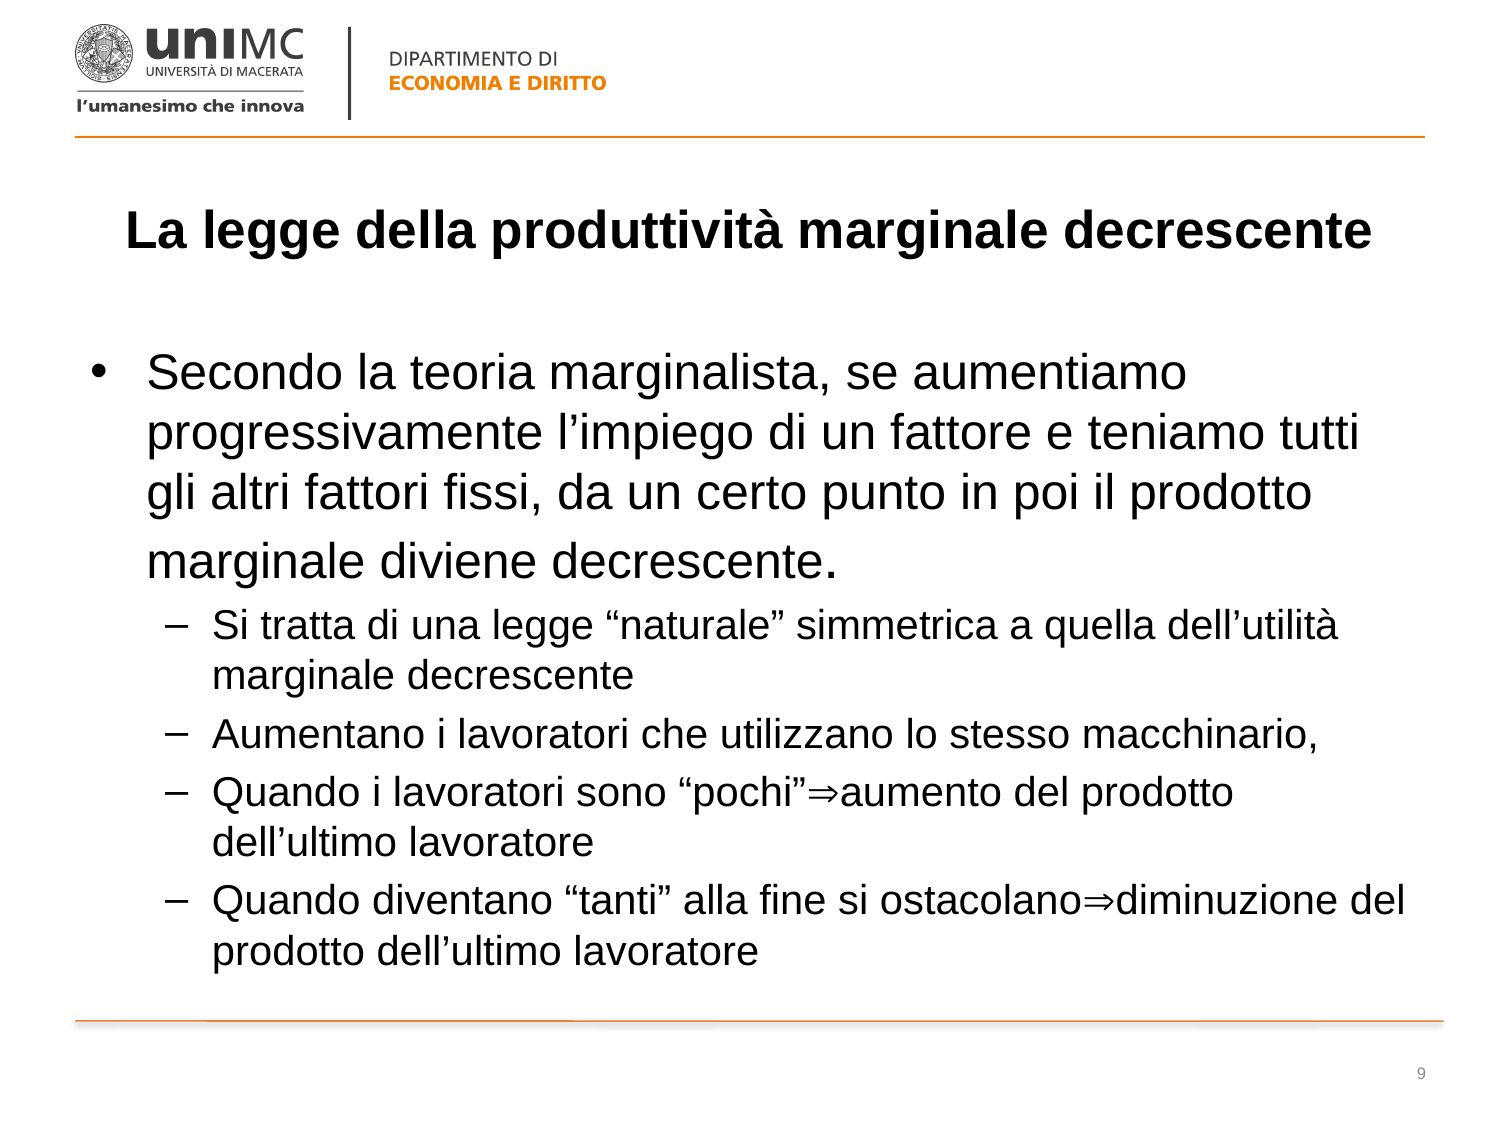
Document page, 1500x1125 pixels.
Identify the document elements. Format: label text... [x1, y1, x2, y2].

picture [75, 24, 1425, 138]
list Secondo la teoria marginalista, se aumentiamo progressivamente l’impiego di un fattore e teniamo tutti gli altri fattori fissi, da un certo punto in poi il prodotto marginale diviene decrescente. Si tratta di una legge “naturale” simmetrica a quella dell’utilità marginale decrescente Aumentano i lavoratori che utilizzano lo stesso macchinario, Quando i lavoratori sono “pochi”aumento del prodotto dell’ultimo lavoratore Quando diventano “tanti” alla fine si ostacolanodiminuzione del prodotto dell’ultimo lavoratore [75, 332, 1425, 1075]
title La legge della produttività marginale decrescente [75, 181, 1425, 274]
slide_number 9 [1091, 1042, 1442, 1103]
